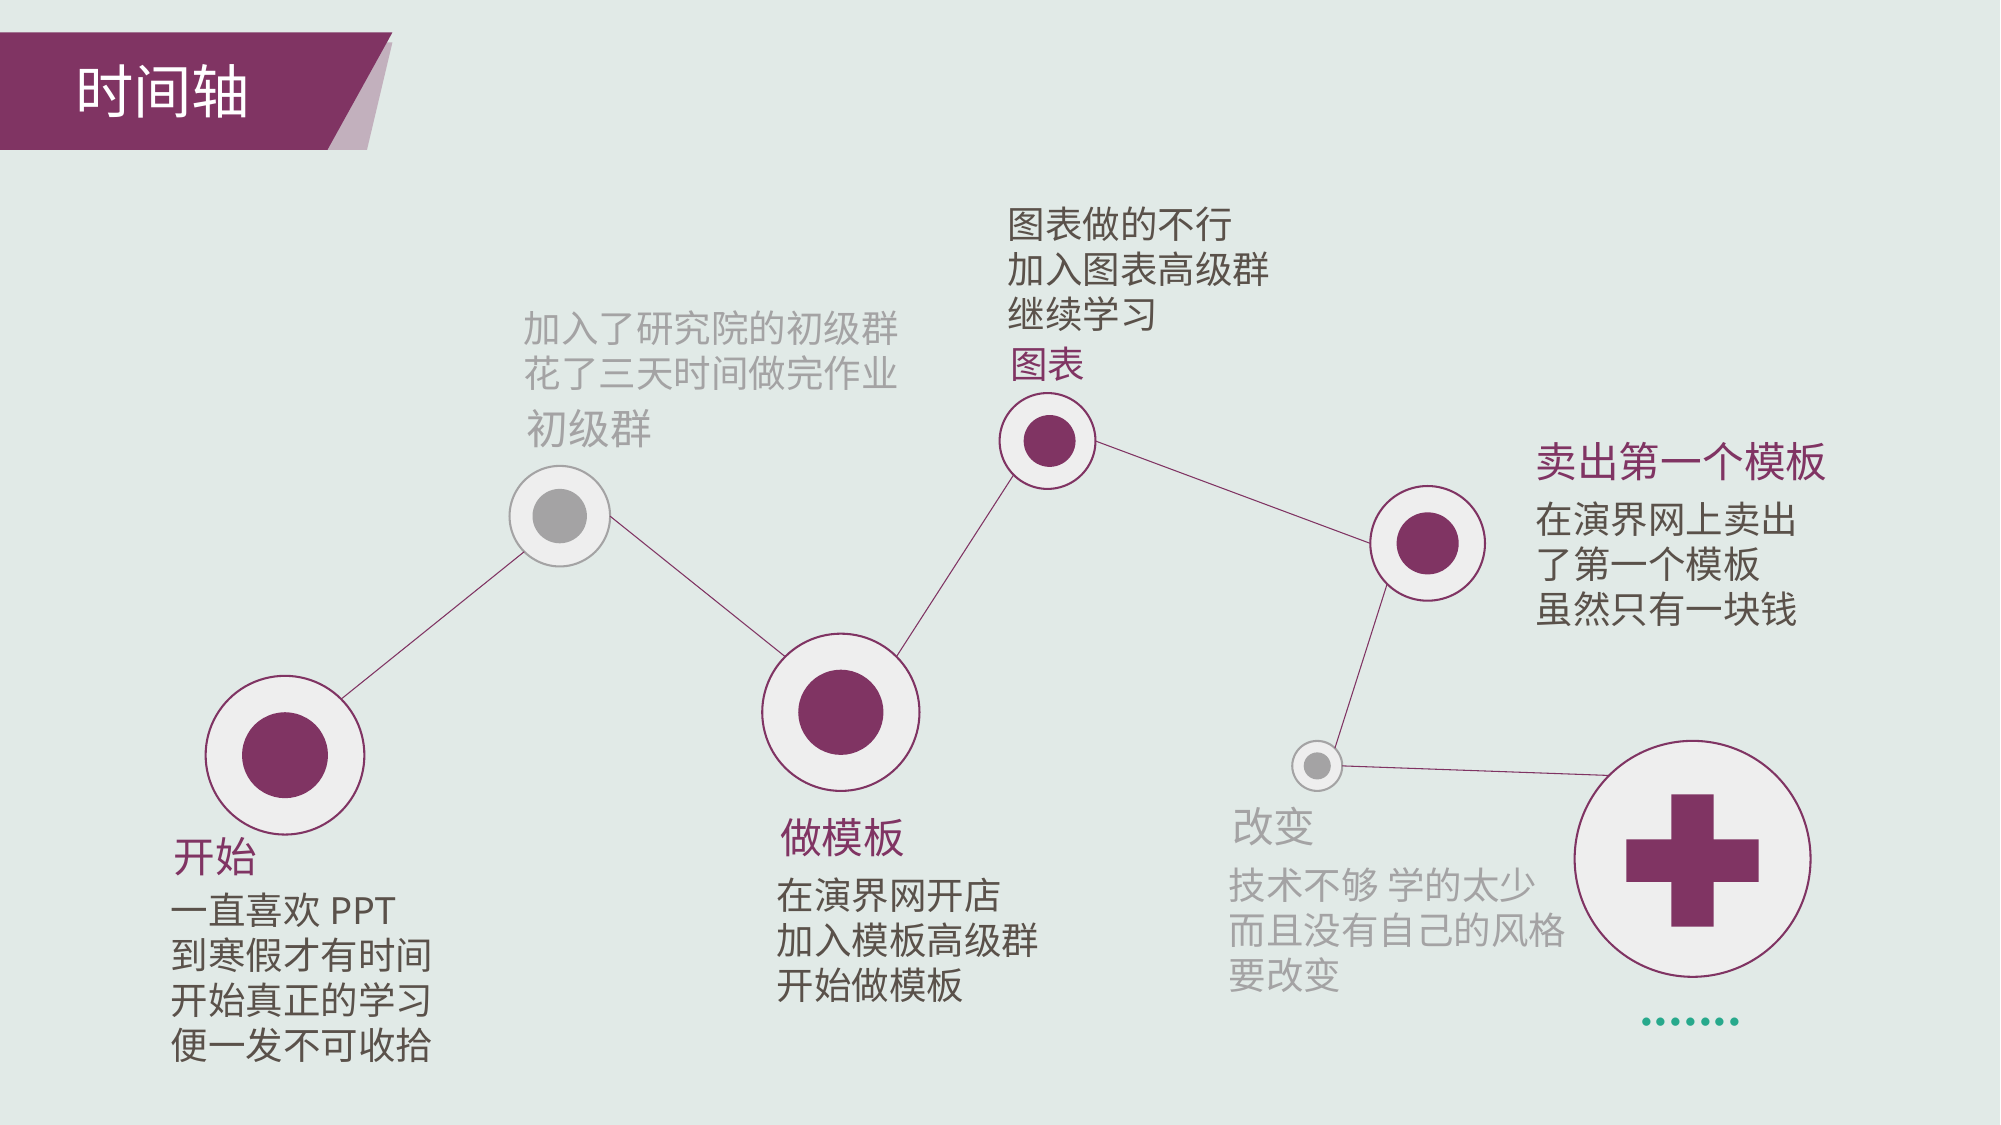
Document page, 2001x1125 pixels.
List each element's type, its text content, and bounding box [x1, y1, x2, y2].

text_box [1369, 484, 1487, 602]
text_box [204, 674, 366, 836]
text_box 在演界网开店 加入模板高级群 开始做模板 [762, 864, 1072, 1015]
text_box [531, 487, 588, 545]
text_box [610, 516, 786, 657]
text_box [1095, 440, 1371, 544]
text_box 图表 [995, 344, 1101, 394]
text_box 图表做的不行 加入图表高级群 继续学习 [993, 194, 1303, 344]
text_box [761, 632, 921, 792]
text_box [998, 394, 1097, 490]
text_box [240, 711, 330, 800]
text_box 改变 [1217, 793, 1331, 859]
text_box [1342, 765, 1610, 776]
text_box 在演界网上卖出了第一个模板 虽然只有一块钱 [1520, 488, 1831, 639]
text_box [329, 41, 394, 151]
text_box [508, 464, 612, 568]
text_box 卖出第一个模板 [1520, 428, 1843, 494]
text_box 一直喜欢PPT 到寒假才有时间开始真正的学习 便一发不可收拾 [155, 879, 466, 1075]
text_box 技术不够 学的太少 而且没有自己的风格 要改变 [1214, 854, 1584, 1005]
text_box ······· [1624, 973, 1761, 1058]
text_box [1302, 751, 1332, 781]
text_box [1291, 739, 1344, 792]
text_box [1022, 414, 1077, 468]
text_box 开始 [158, 823, 272, 879]
text_box 初级群 [511, 403, 667, 460]
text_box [341, 551, 525, 700]
text_box [1395, 511, 1460, 576]
text_box 做模板 [765, 803, 921, 864]
text_box 时间轴 [0, 48, 333, 133]
text_box 加入了研究院的初级群 花了三天时间做完作业 [509, 297, 951, 403]
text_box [1334, 583, 1388, 749]
text_box [1573, 739, 1812, 973]
text_box [1625, 793, 1760, 928]
text_box [797, 668, 885, 756]
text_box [896, 474, 1014, 657]
text_box [0, 31, 395, 151]
